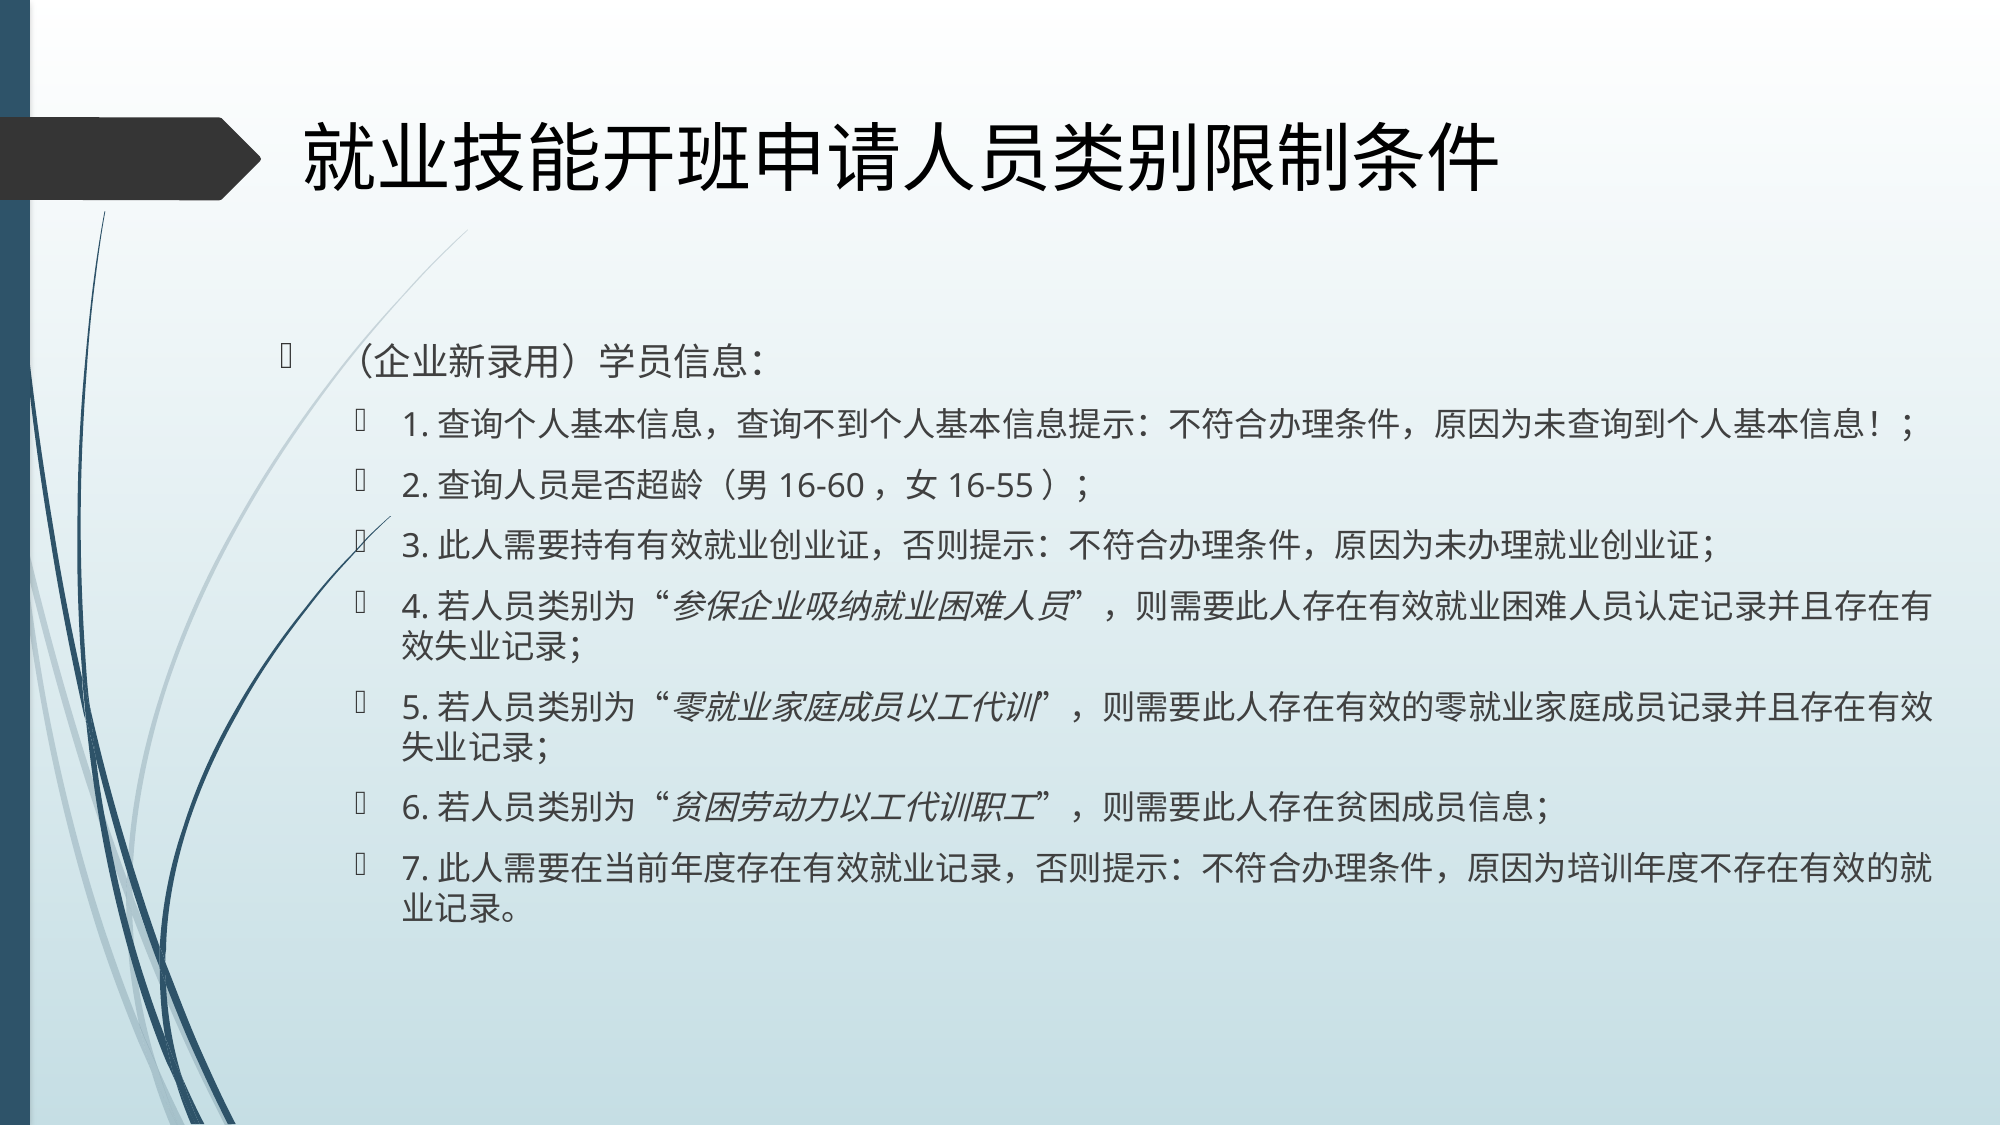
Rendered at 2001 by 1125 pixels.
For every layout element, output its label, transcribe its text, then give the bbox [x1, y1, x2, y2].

title 就业技能开班申请人员类别限制条件 [286, 102, 1888, 210]
list （企业新录用）学员信息： 1.查询个人基本信息，查询不到个人基本信息提示：不符合办理条件，原因为未查询到个人基本信息！； 2.查询人员是否超龄（男16-60，女16-55）； 3.此人需要持有有效就业创业证，否则提示：不符合办理条件，原因为未办理就业创业证； 4.若人员类别为“参保企业吸纳就业困难人员”，则需要此人存在有效就业困难人员认定记录并且存在有效失业记录； 5.若人员类别为“零就业家庭成员以工代训”，则需要此人存在有效的零就业家庭成员记录并且存在有效失业记录； 6.若人员类别为“贫困劳动力以工代训职工”，则需要此人存在贫困成员信息； 7.此人需要在当前年度存在有效就业记录，否则提示：不符合办理条件，原因为培训年度不存在有效的就业记录。 [264, 329, 1966, 1056]
